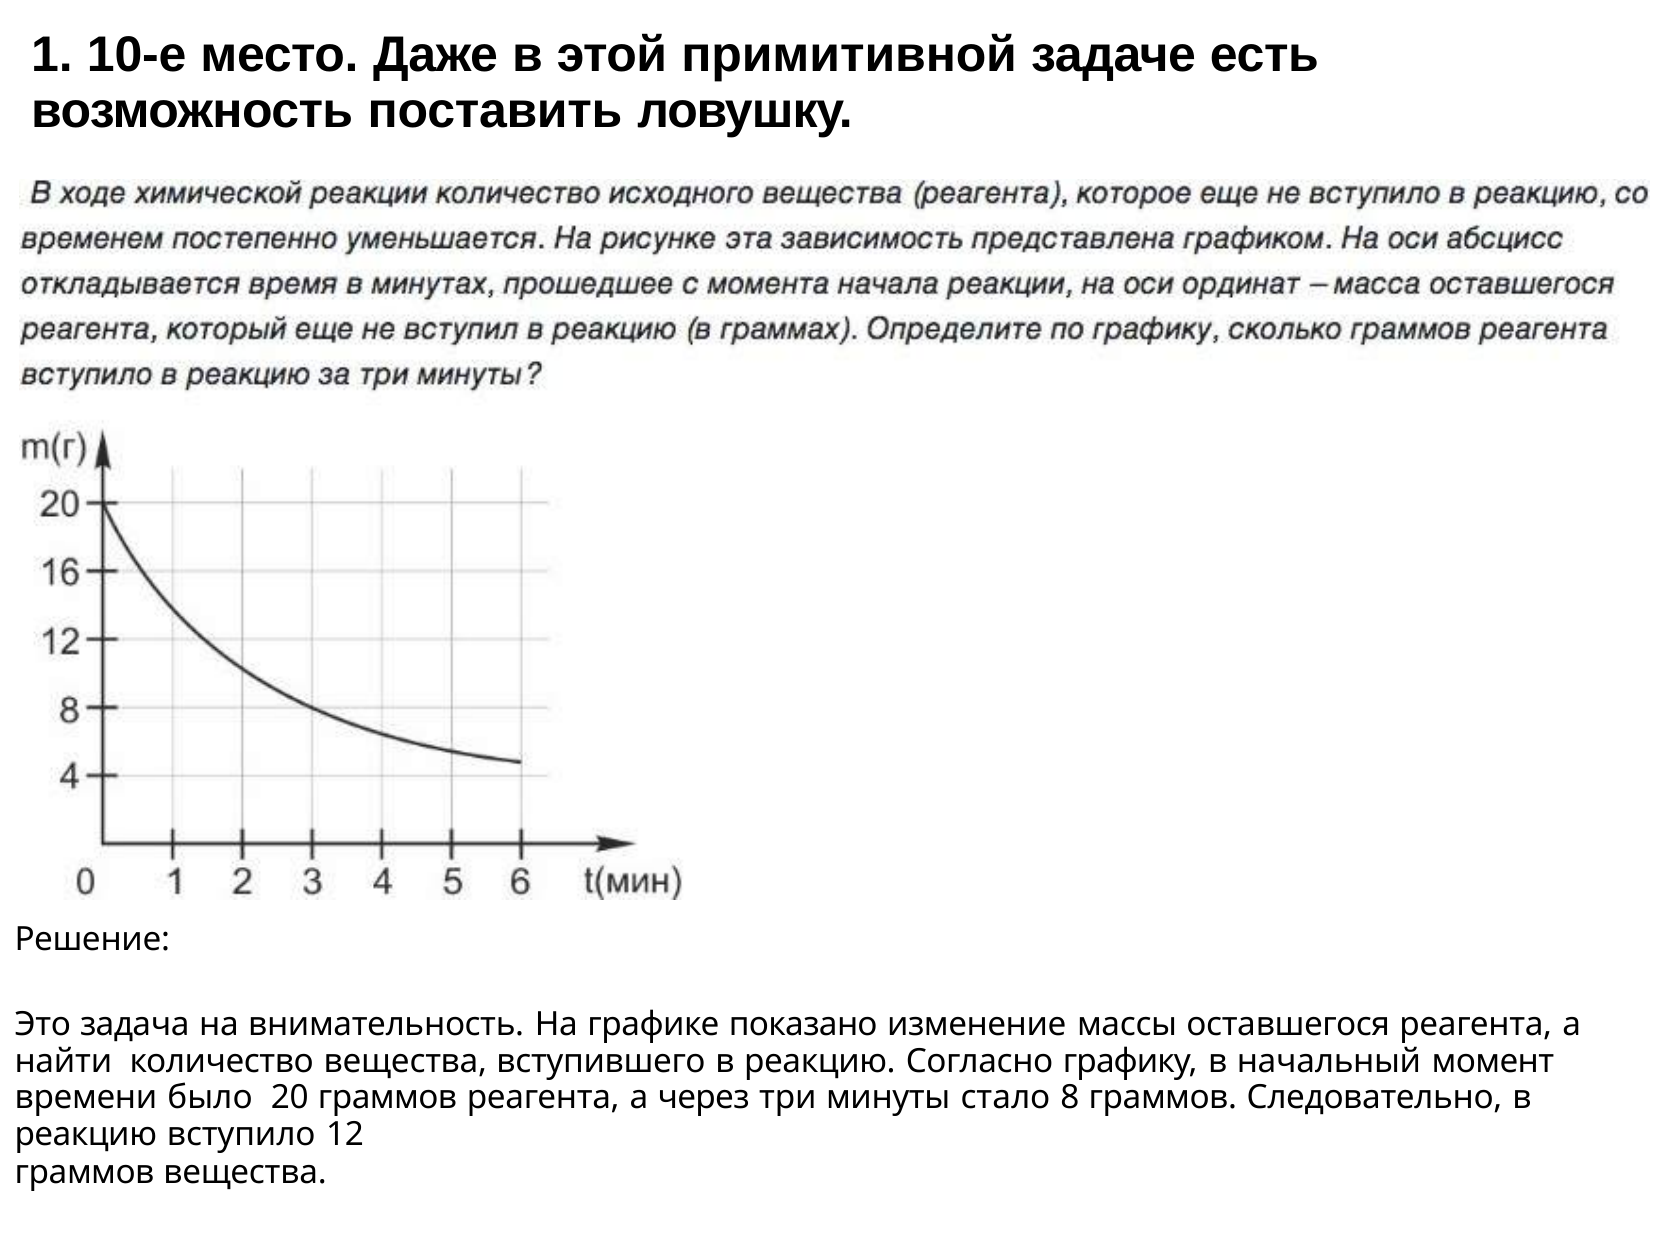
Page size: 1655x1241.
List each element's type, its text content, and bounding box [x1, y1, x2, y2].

picture [19, 178, 1650, 901]
title 1. 10-е место. Даже в этой примитивной задаче есть возможность поставить ловушку. [29, 18, 1625, 176]
text_box Решение: Это задача на внимательность. На графике показано изменение массы оставшегося реагента, а найти количество вещества, вступившего в реакцию. Согласно графику, в начальный момент времени было 20 граммов реагента, а через три минуты стало 8 граммов. Следовательно, в реакцию вступило 12 граммов вещества. Ответ: 12. [12, 915, 1621, 1241]
